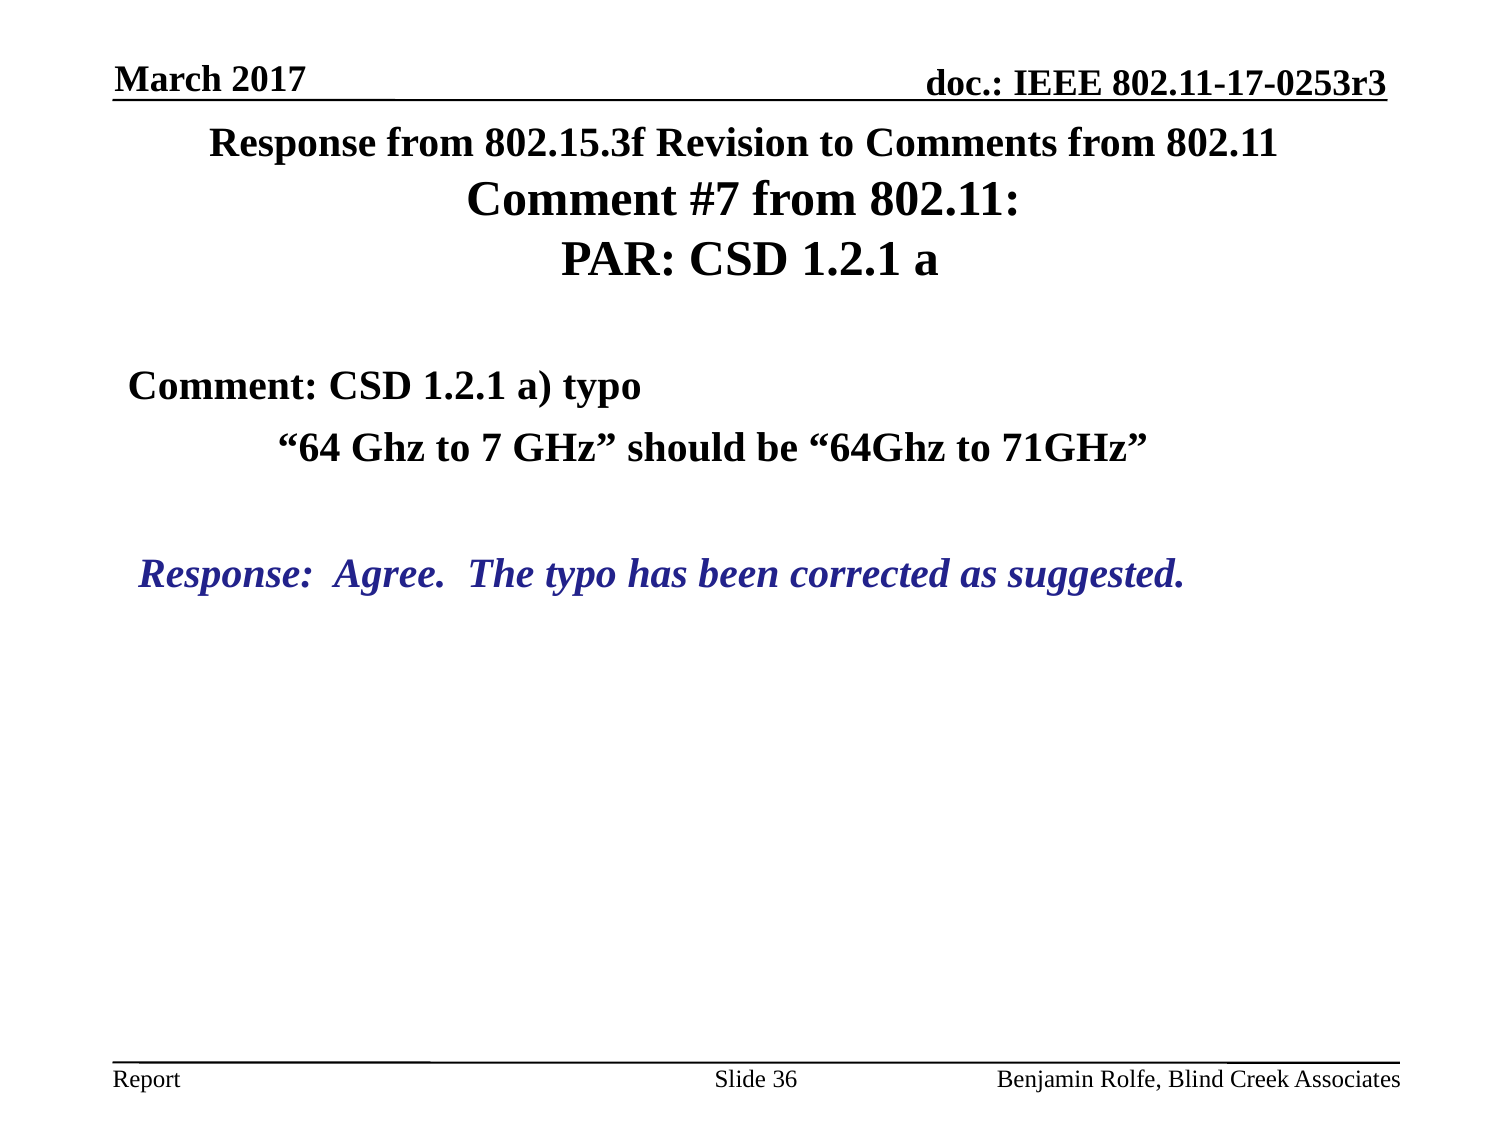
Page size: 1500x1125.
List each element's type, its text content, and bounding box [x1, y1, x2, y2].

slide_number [114, 54, 423, 100]
footer Benjamin Rolfe, Blind Creek Associates [878, 1061, 1402, 1093]
list Comment: CSD 1.2.1 a) typo “64 Ghz to 7 GHz” should be “64Ghz to 71GHz” Response: Agree. The typo has been corrected as suggested. [112, 349, 1388, 974]
slide_number Slide 36 [712, 1061, 800, 1123]
title Response from 802.15.3f Revision to Comments from 802.11 Comment #7 from 802.11: PAR: CSD 1.2.1 a [112, 112, 1388, 288]
